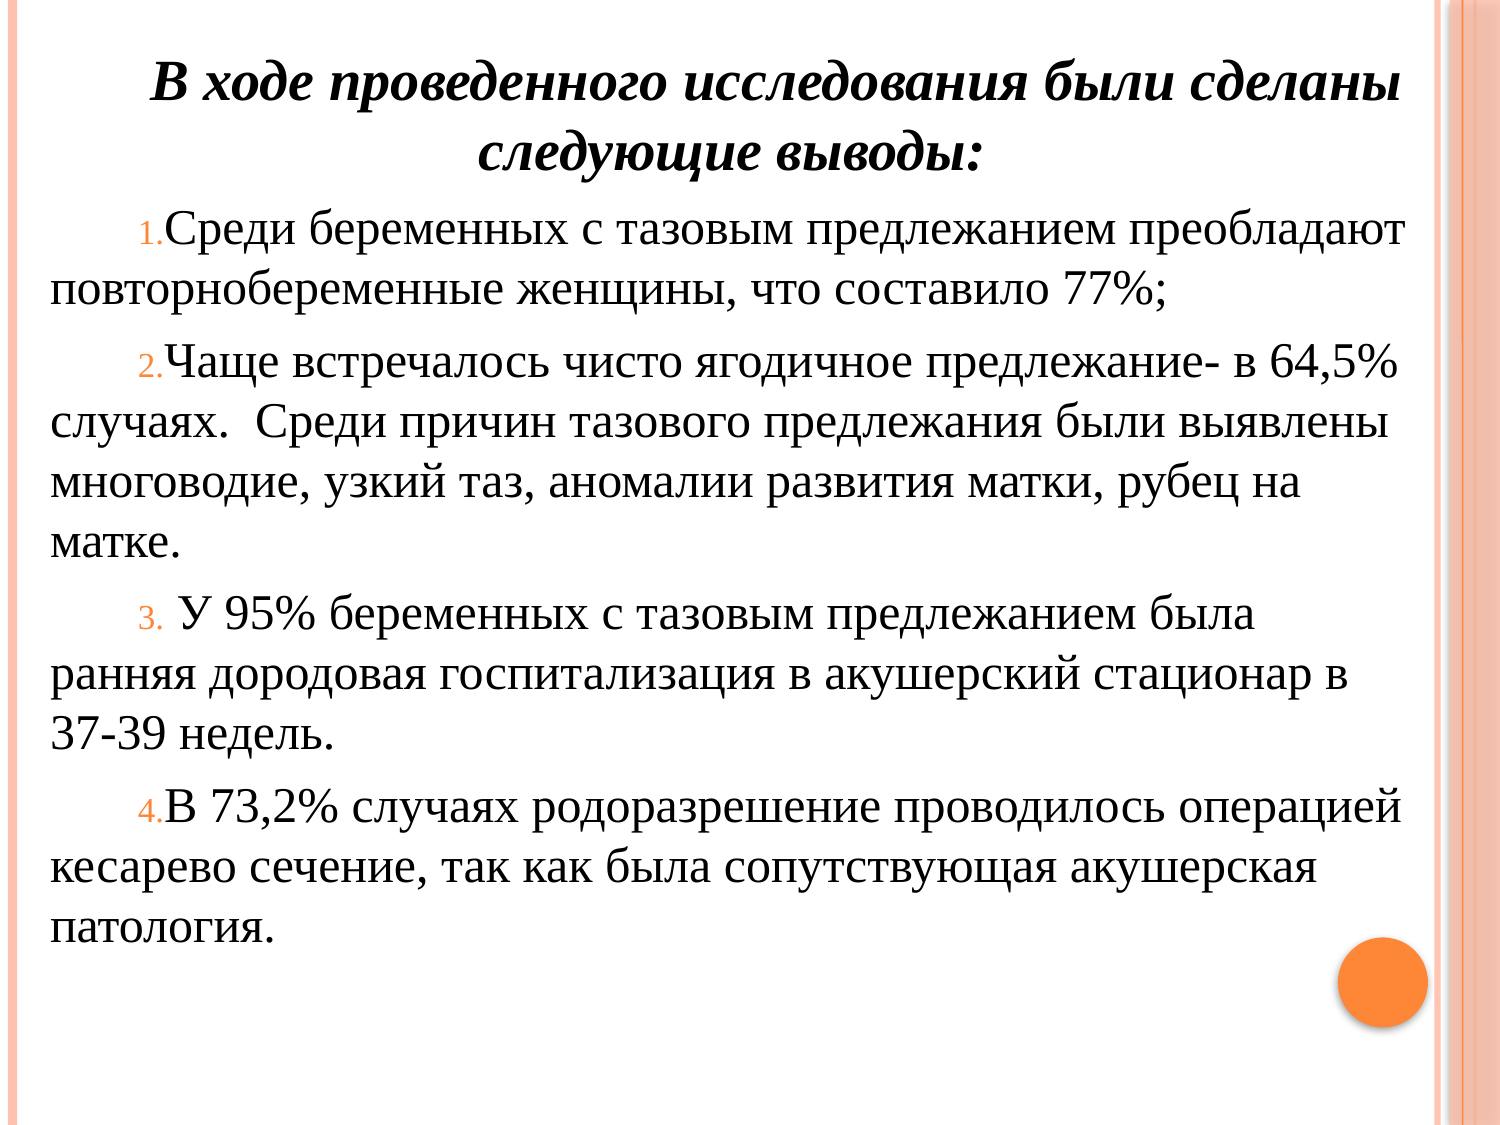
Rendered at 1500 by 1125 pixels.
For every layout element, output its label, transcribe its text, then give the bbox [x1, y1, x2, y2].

list В ходе проведенного исследования были сделаны следующие выводы: Среди беременных с тазовым предлежанием преобладают повторнобеременные женщины, что составило 77%; Чаще встречалось чисто ягодичное предлежание- в 64,5% случаях. Среди причин тазового предлежания были выявлены многоводие, узкий таз, аномалии развития матки, рубец на матке. У 95% беременных с тазовым предлежанием была ранняя дородовая госпитализация в акушерский стационар в 37-39 недель. В 73,2% случаях родоразрешение проводилось операцией кесарево сечение, так как была сопутствующая акушерская патология. [35, 35, 1430, 1090]
